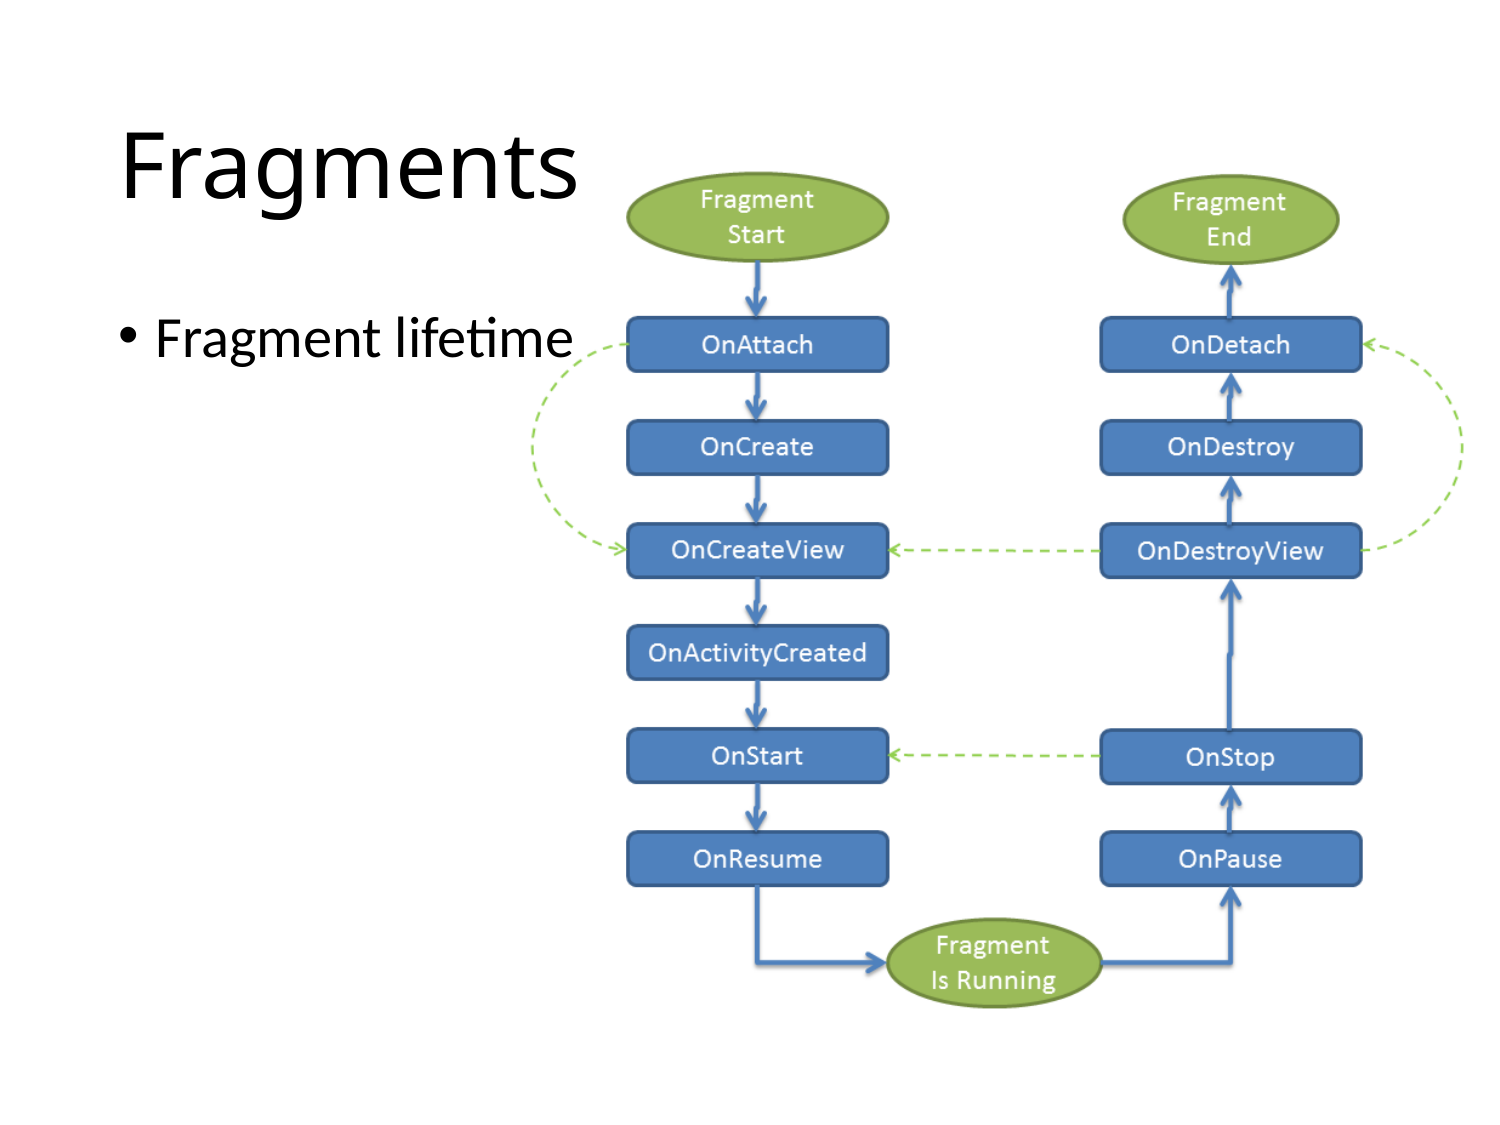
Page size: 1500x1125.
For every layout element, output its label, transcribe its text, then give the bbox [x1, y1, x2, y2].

list Fragment lifetime [103, 299, 517, 1014]
picture [517, 162, 1483, 1018]
title Fragments [103, 59, 1397, 278]
